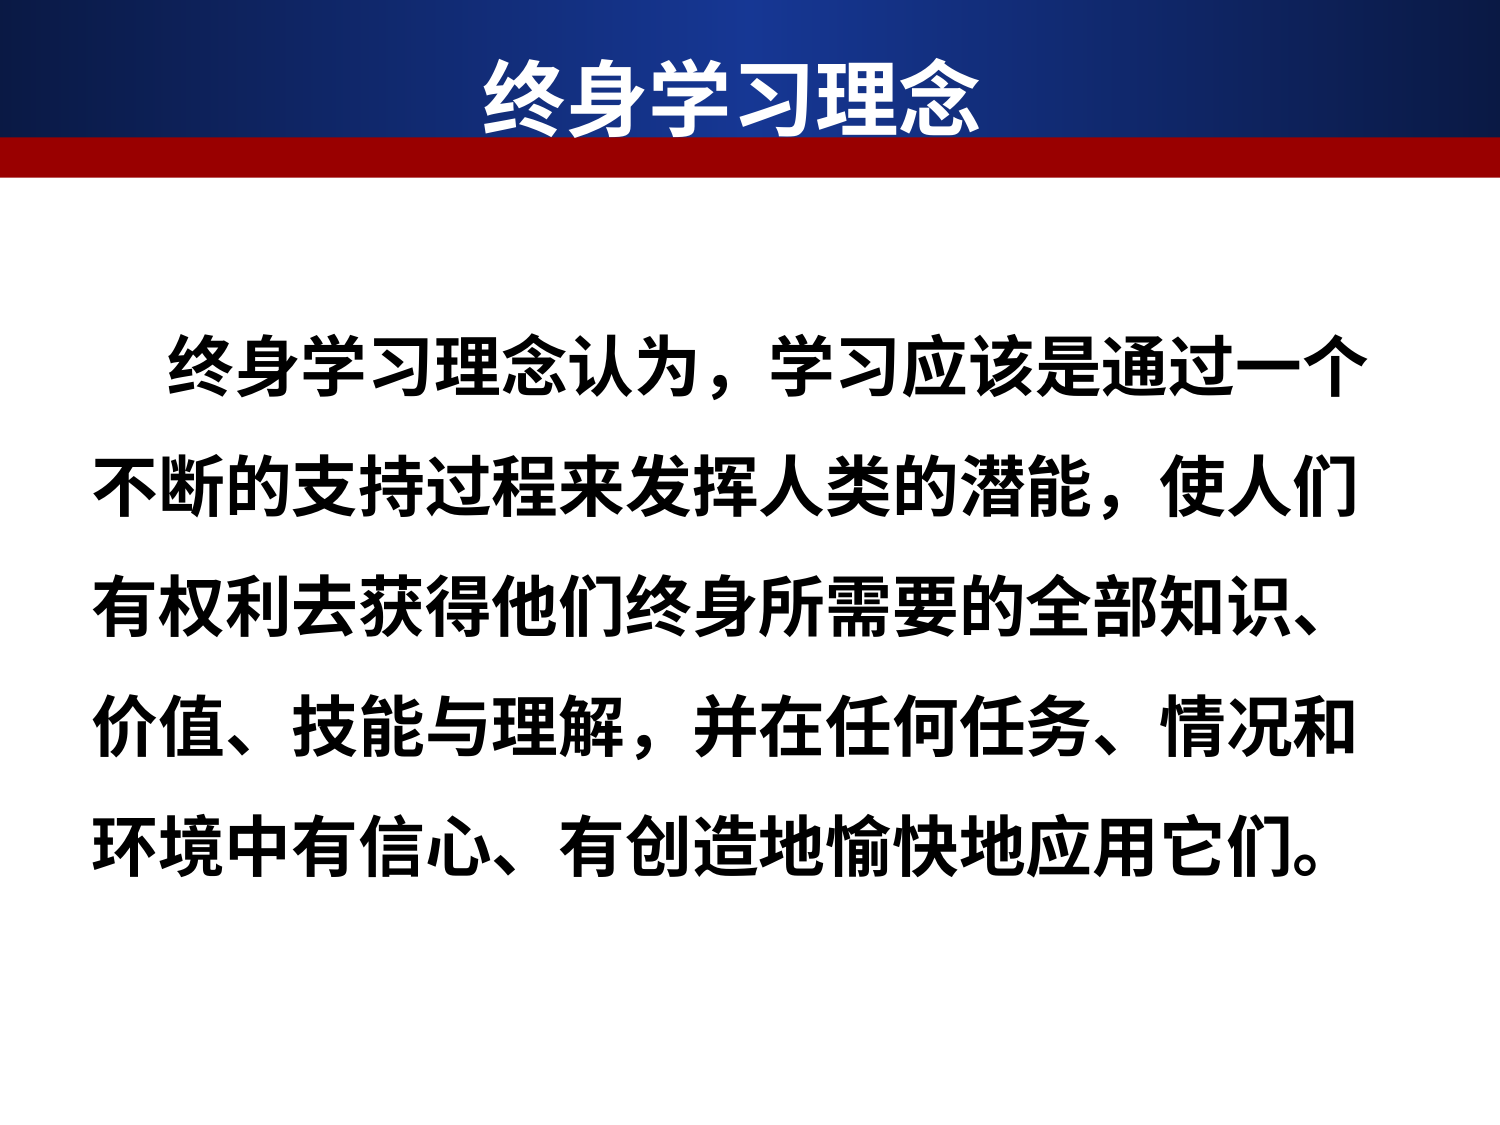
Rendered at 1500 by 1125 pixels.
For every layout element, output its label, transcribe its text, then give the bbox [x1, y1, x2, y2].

text_box 终身学习理念认为，学习应该是通过一个不断的支持过程来发挥人类的潜能，使人们有权利去获得他们终身所需要的全部知识、价值、技能与理解，并在任何任务、情况和环境中有信心、有创造地愉快地应用它们。 [76, 277, 1424, 892]
title 终身学习理念 [395, 19, 1069, 126]
